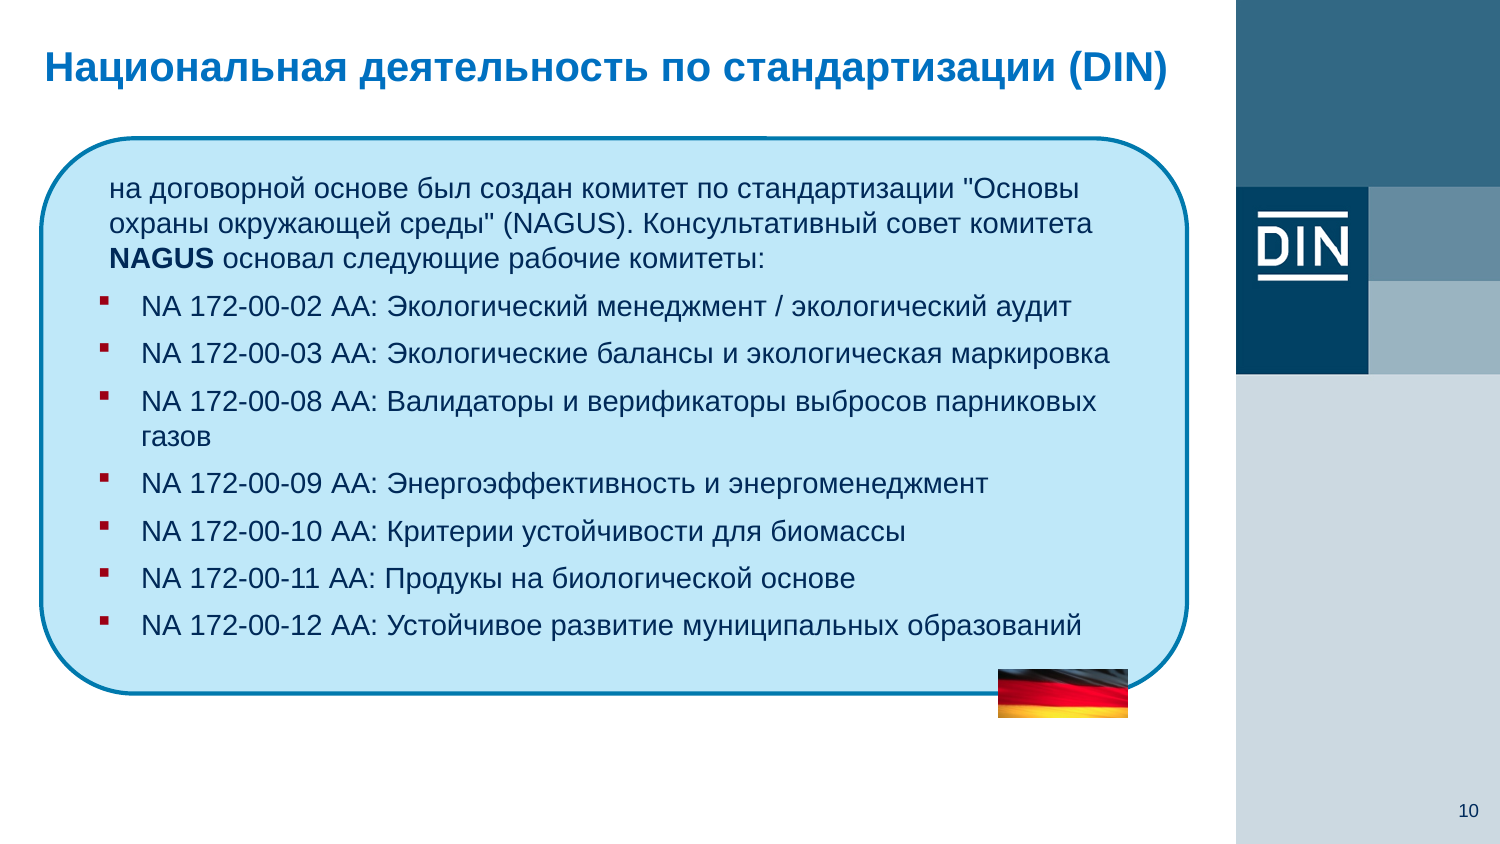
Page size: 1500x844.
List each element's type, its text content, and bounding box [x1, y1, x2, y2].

picture [997, 669, 1129, 718]
picture [1236, 0, 1500, 844]
text_box [39, 183, 52, 649]
text_box [69, 149, 1159, 161]
slide_number 10 [1364, 790, 1495, 836]
title Национальная деятельность по стандартизации (DIN) [29, 31, 1223, 149]
list на договорной основе был создан комитет по стандартизации "Основы охраны окружающей среды" (NAGUS). Консультативный совет комитета NAGUS основал следующие рабочие комитеты: NA 172-00-02 AA: Экологический менеджмент / экологический аудит NA 172-00-03 AA: Экологические балансы и экологическая маркировка NA 172-00-08 AA: Валидаторы и верификаторы выбросов парниковых газов NA 172-00-09 AA: Энергоэффективность и энергоменеджмент NA 172-00-10 AA: Критерии устойчивости для биомассы NA 172-00-11 AA: Продукы на биологической основе NA 172-00-12 AA: Устойчивое развитие муниципальных образований [52, 161, 1188, 720]
